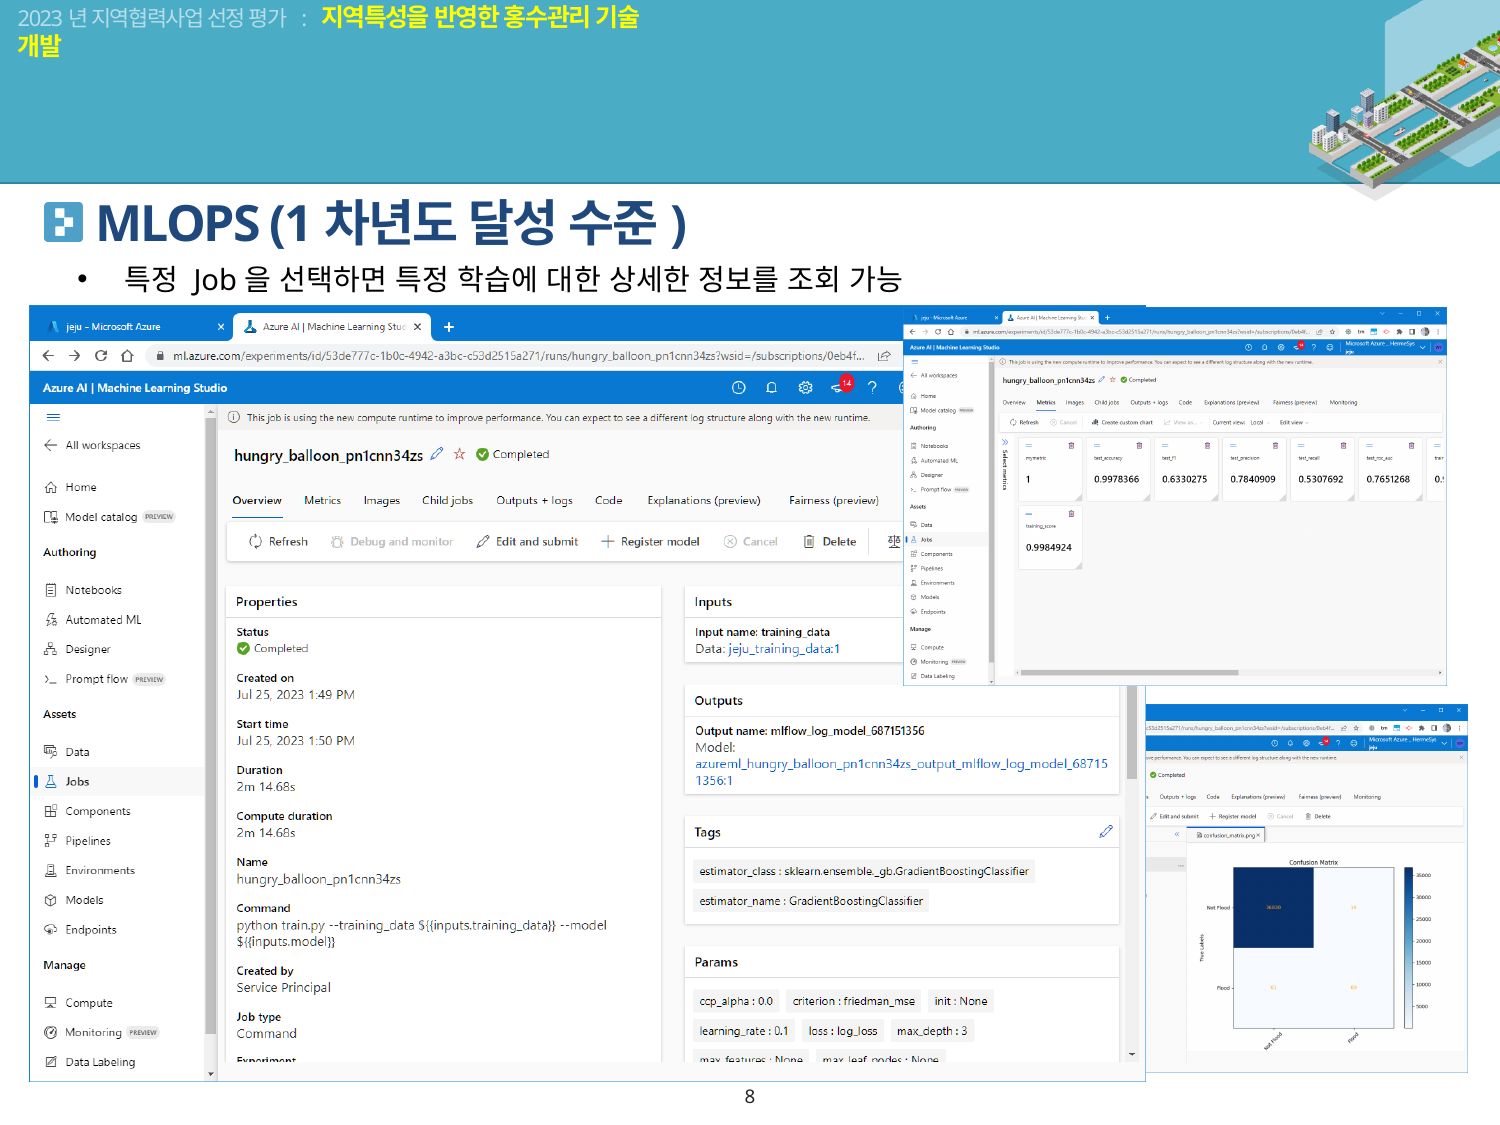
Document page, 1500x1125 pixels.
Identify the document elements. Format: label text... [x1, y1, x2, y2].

picture [44, 202, 83, 242]
text_box MLOPS (1차년도 달성 수준) [29, 184, 1435, 260]
picture [1309, 30, 1500, 201]
text_box 특정 Job을 선택하면 특정 학습에 대한 상세한 정보를 조회 가능 [62, 253, 1032, 303]
picture [29, 304, 1468, 1083]
